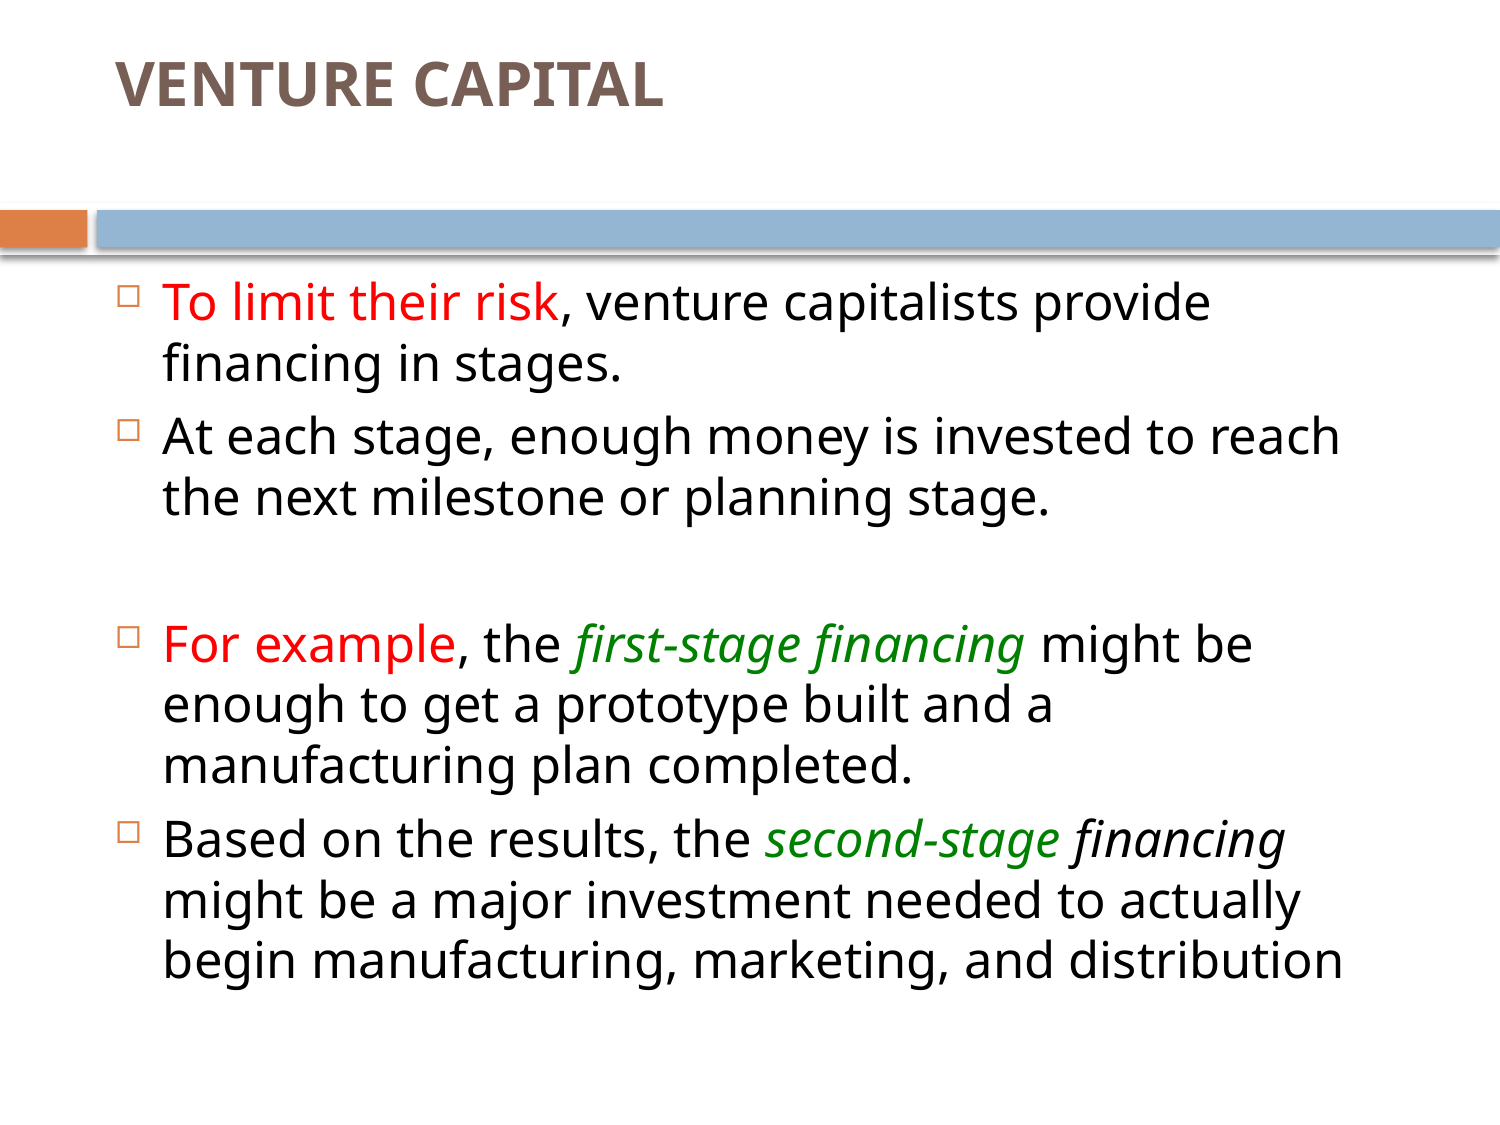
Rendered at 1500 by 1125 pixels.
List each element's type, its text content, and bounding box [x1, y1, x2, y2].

list To limit their risk, venture capitalists provide financing in stages. At each stage, enough money is invested to reach the next milestone or planning stage. For example, the first-stage financing might be enough to get a prototype built and a manufacturing plan completed. Based on the results, the second-stage financing might be a major investment needed to actually begin manufacturing, marketing, and distribution [100, 262, 1438, 1000]
title VENTURE CAPITAL [100, 37, 1438, 200]
